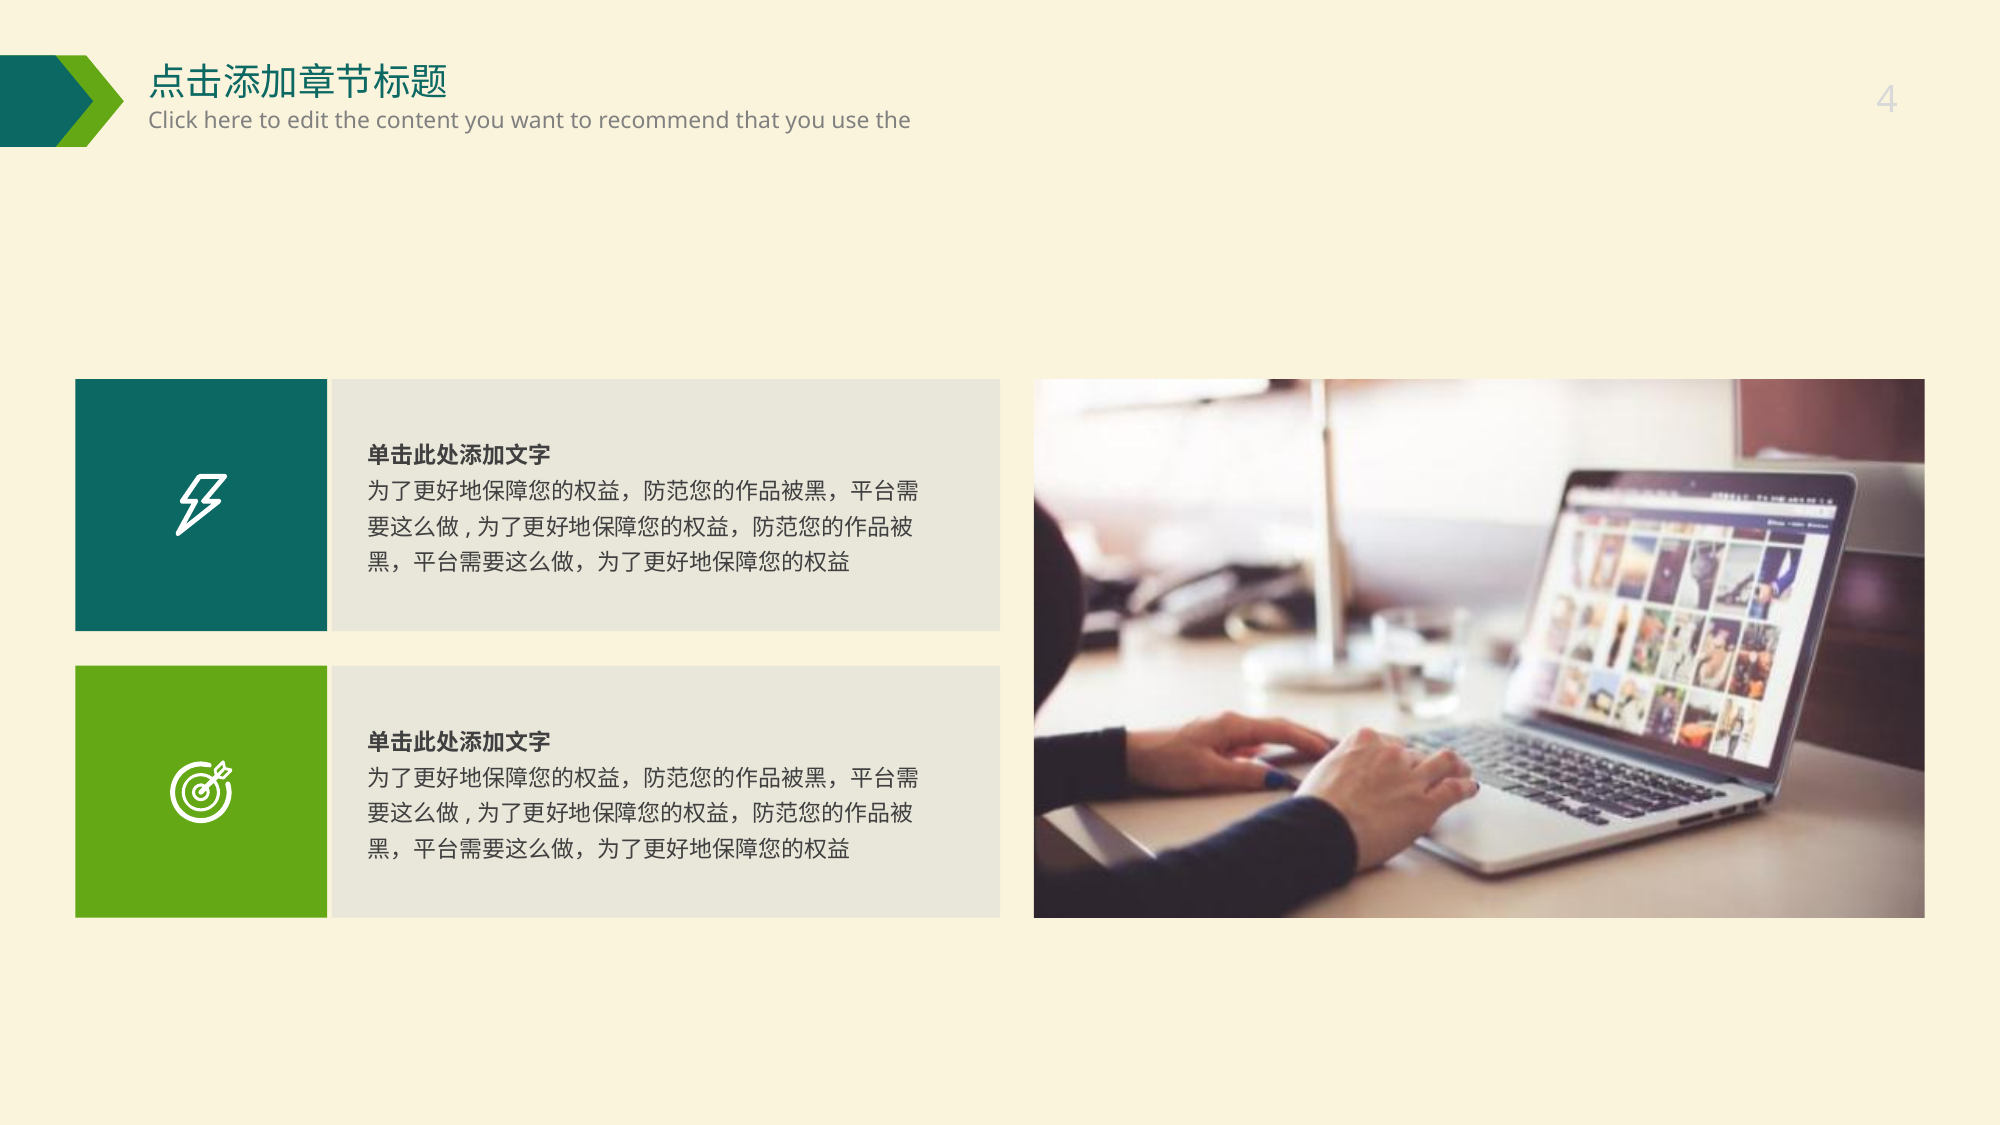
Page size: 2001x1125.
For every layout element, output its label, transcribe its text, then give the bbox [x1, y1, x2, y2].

text_box [175, 473, 228, 537]
list Click here to edit the content you want to recommend that you use the [133, 101, 1427, 152]
list 点击添加章节标题 [133, 55, 1427, 101]
text_box [74, 665, 328, 919]
text_box [331, 378, 1001, 632]
text_box 单击此处添加文字 为了更好地保障您的权益，防范您的作品被黑，平台需要这么做,为了更好地保障您的权益，防范您的作品被黑，平台需要这么做，为了更好地保障您的权益 [353, 425, 940, 583]
text_box [181, 760, 233, 812]
text_box [74, 378, 328, 632]
text_box 单击此处添加文字 为了更好地保障您的权益，防范您的作品被黑，平台需要这么做,为了更好地保障您的权益，防范您的作品被黑，平台需要这么做，为了更好地保障您的权益 [353, 711, 940, 870]
text_box [331, 665, 1001, 919]
text_box [170, 761, 232, 824]
text_box [1033, 378, 1926, 919]
